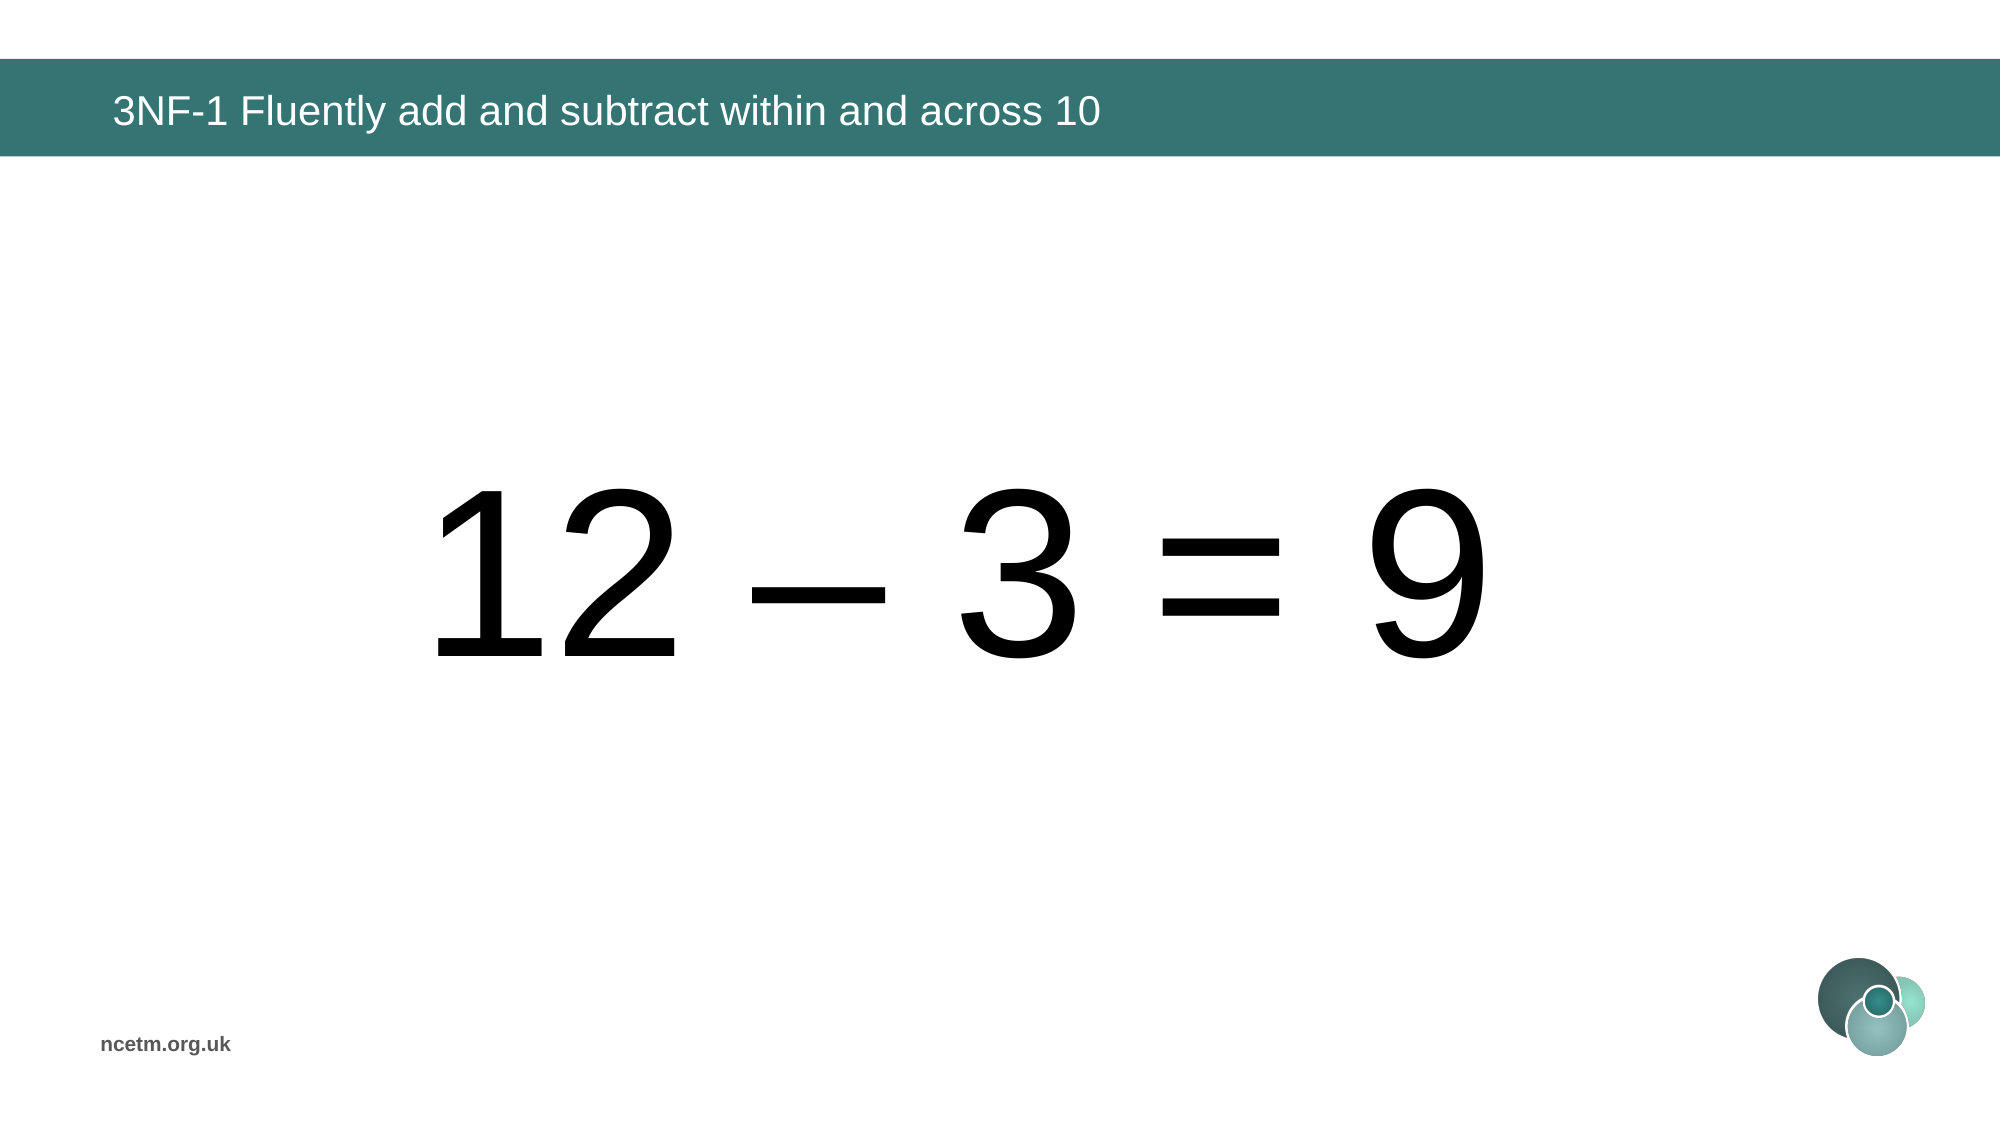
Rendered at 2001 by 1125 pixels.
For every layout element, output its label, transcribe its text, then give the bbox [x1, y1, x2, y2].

text_box 12 – 3 = [405, 409, 1346, 712]
title 3NF-1 Fluently add and subtract within and across 10 [97, 76, 1945, 147]
text_box 9 [1346, 409, 1510, 712]
picture [1818, 958, 1925, 1056]
